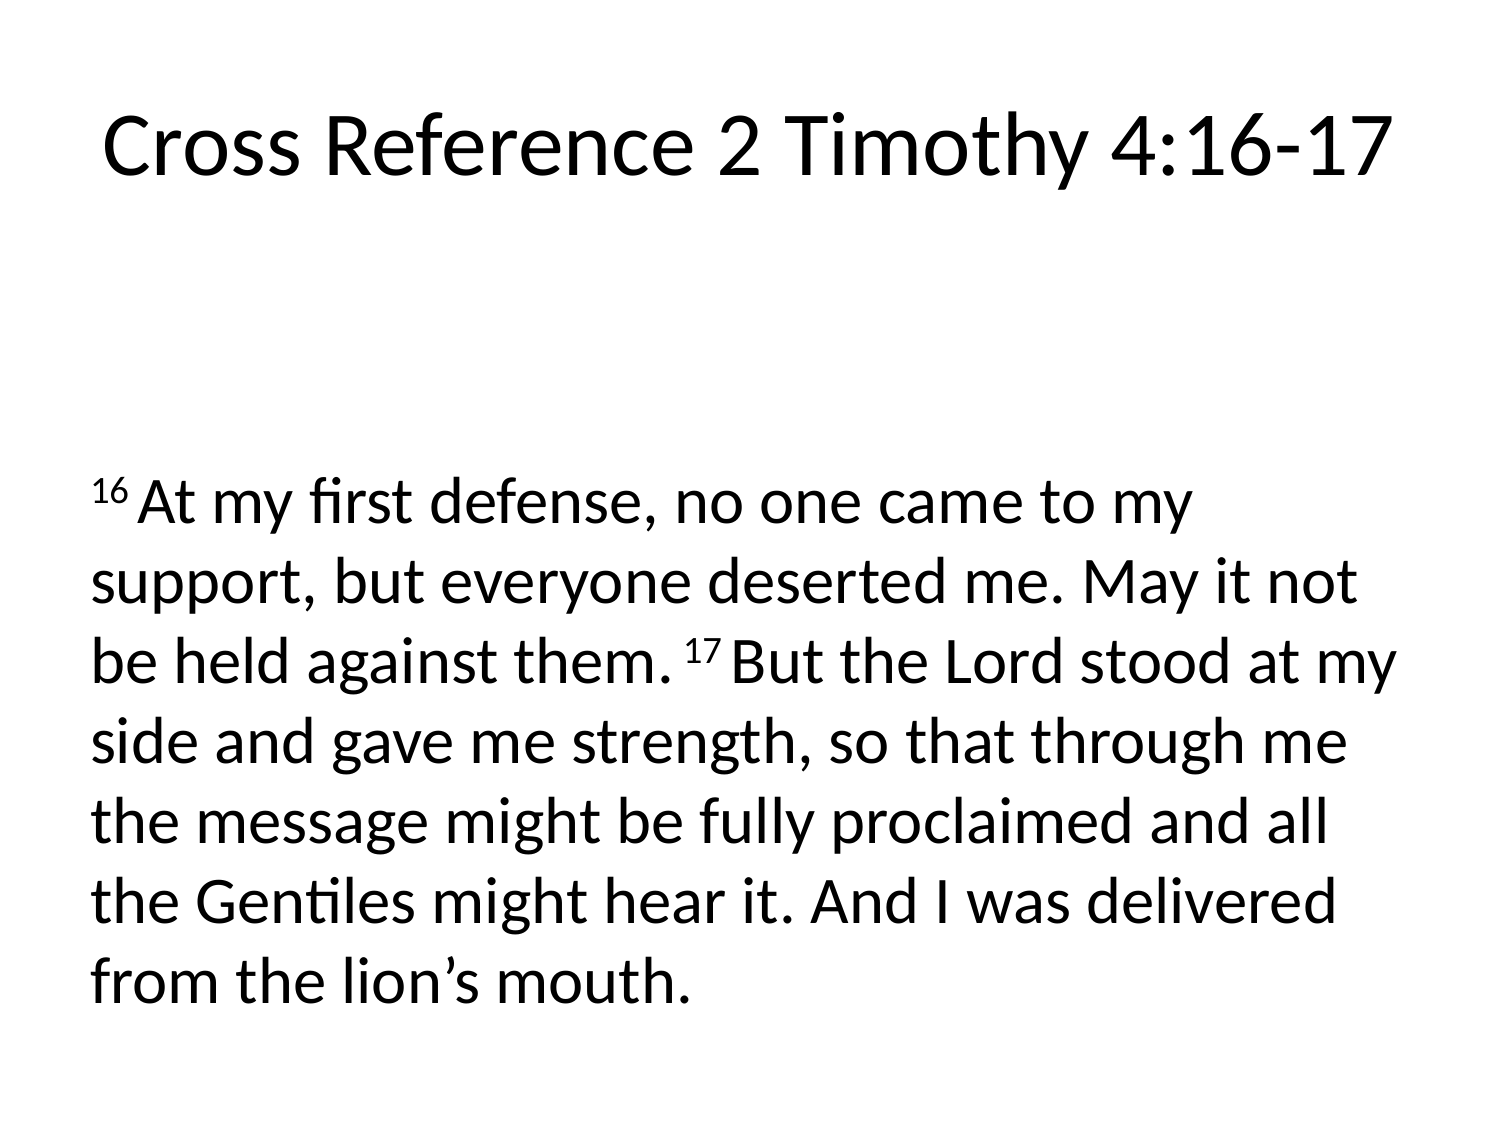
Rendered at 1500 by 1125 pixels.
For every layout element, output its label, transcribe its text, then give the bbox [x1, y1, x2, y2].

title Cross Reference 2 Timothy 4:16-17 [75, 45, 1425, 233]
list 16 At my first defense, no one came to my support, but everyone deserted me. May it not be held against them. 17 But the Lord stood at my side and gave me strength, so that through me the message might be fully proclaimed and all the Gentiles might hear it. And I was delivered from the lion’s mouth. [75, 262, 1425, 1005]
